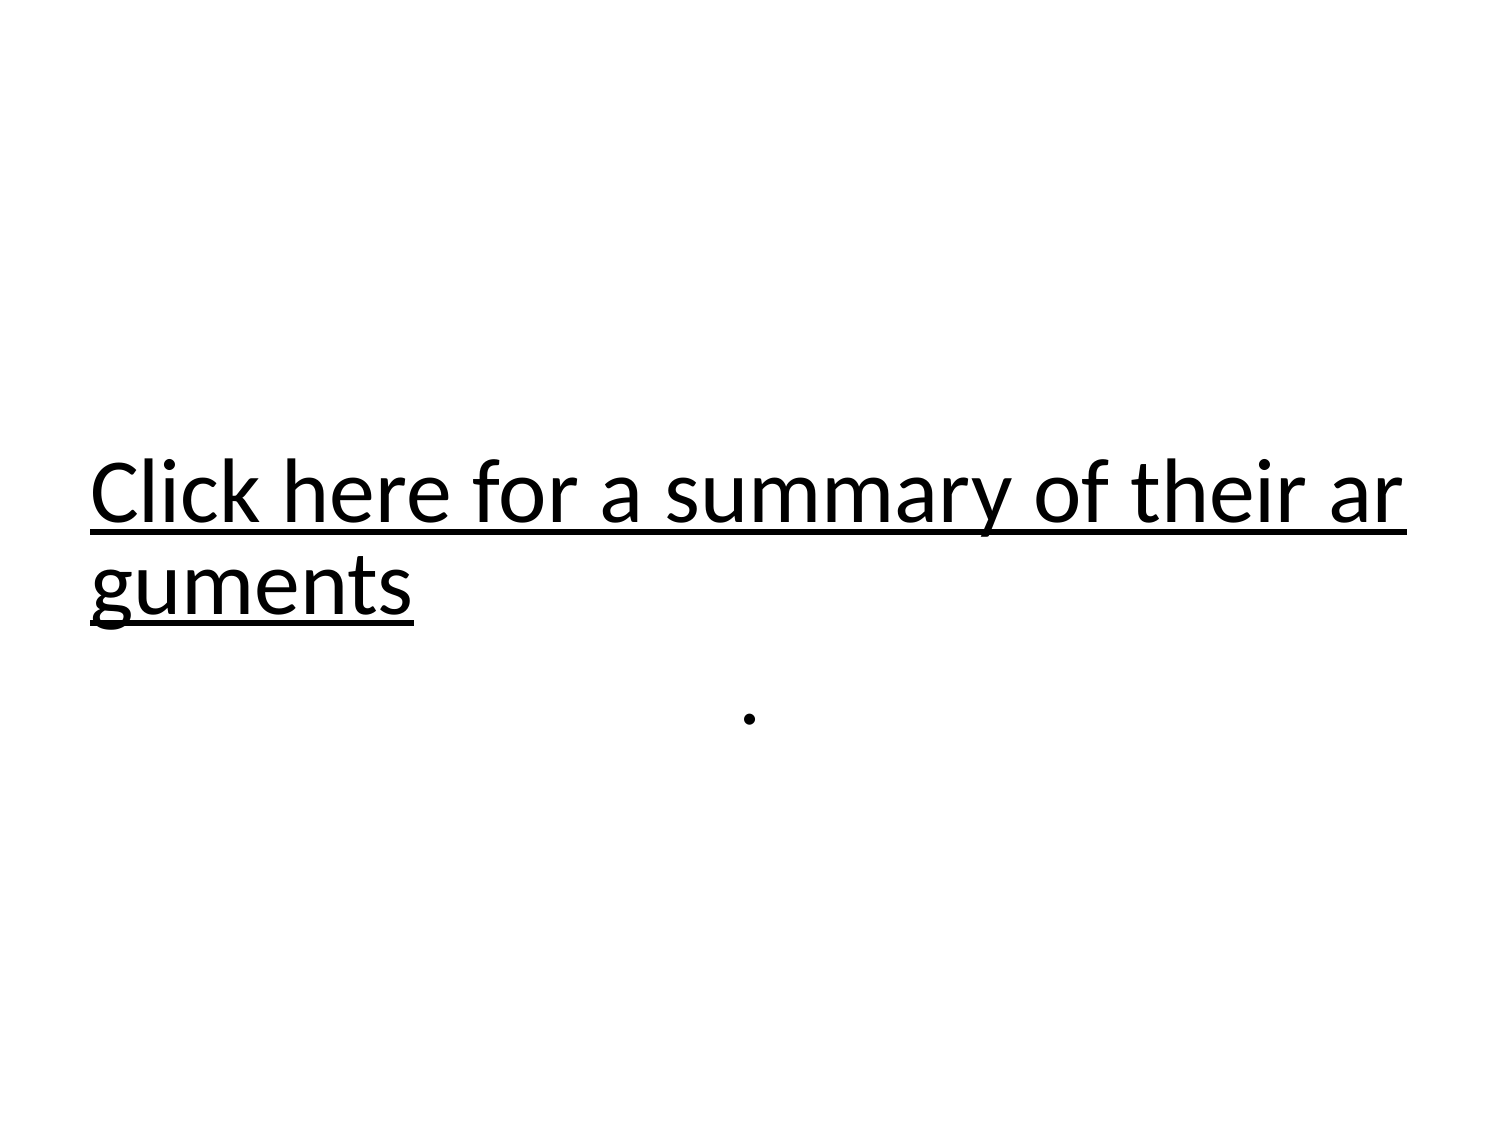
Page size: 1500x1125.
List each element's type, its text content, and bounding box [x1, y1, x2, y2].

title Click here for a summary of their arguments. [75, 45, 1425, 1038]
